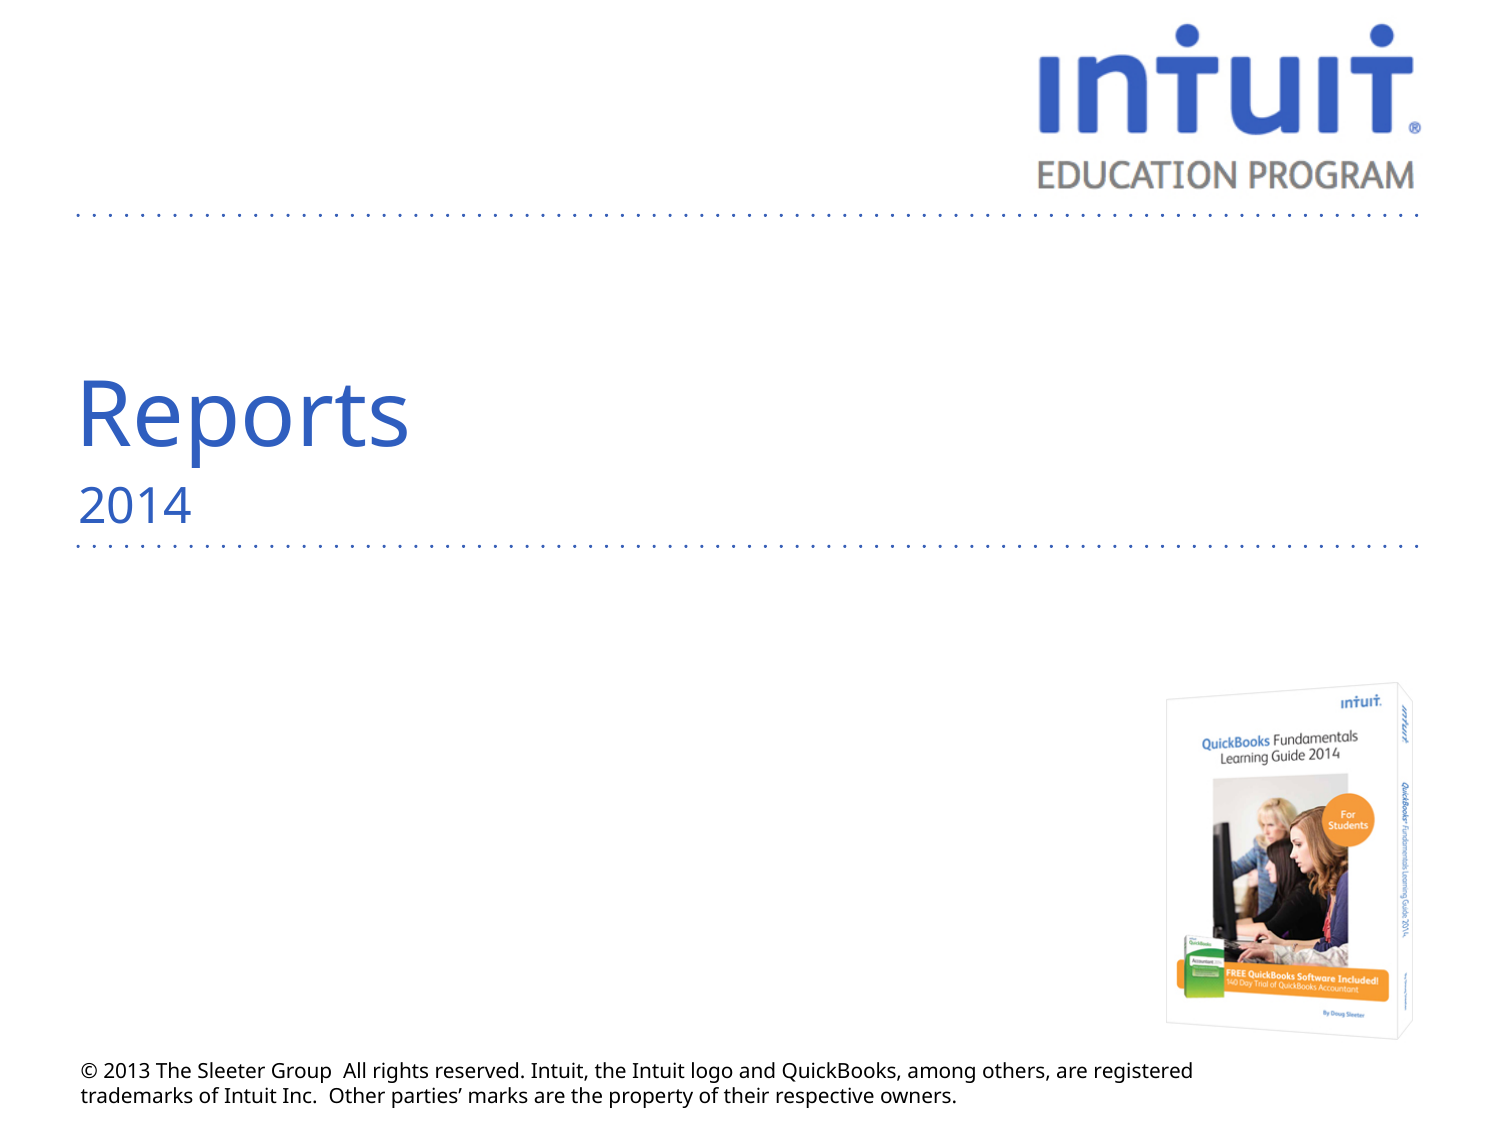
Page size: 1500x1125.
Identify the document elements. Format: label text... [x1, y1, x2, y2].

picture [1028, 12, 1433, 205]
subtitle 2014 [78, 473, 1427, 538]
picture [1166, 672, 1413, 1050]
title Reports [75, 353, 1425, 465]
